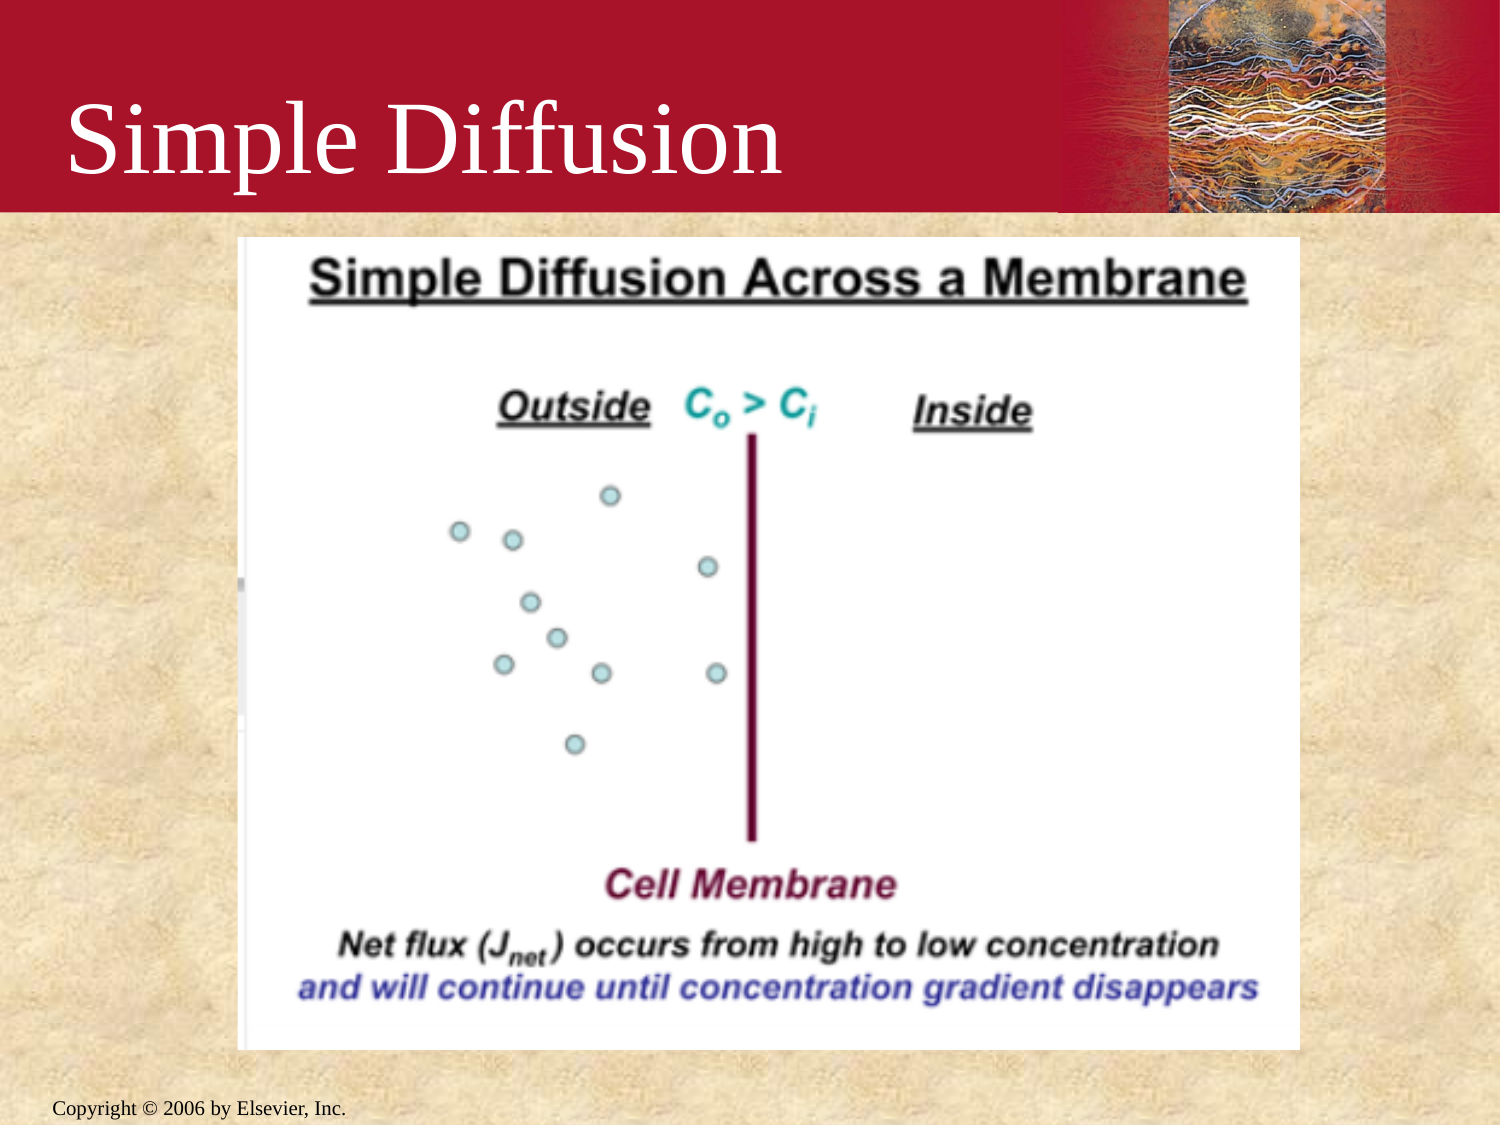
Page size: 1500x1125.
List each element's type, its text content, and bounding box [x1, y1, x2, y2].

picture [0, 0, 1500, 1125]
text_box Simple Diffusion [49, 62, 1325, 163]
